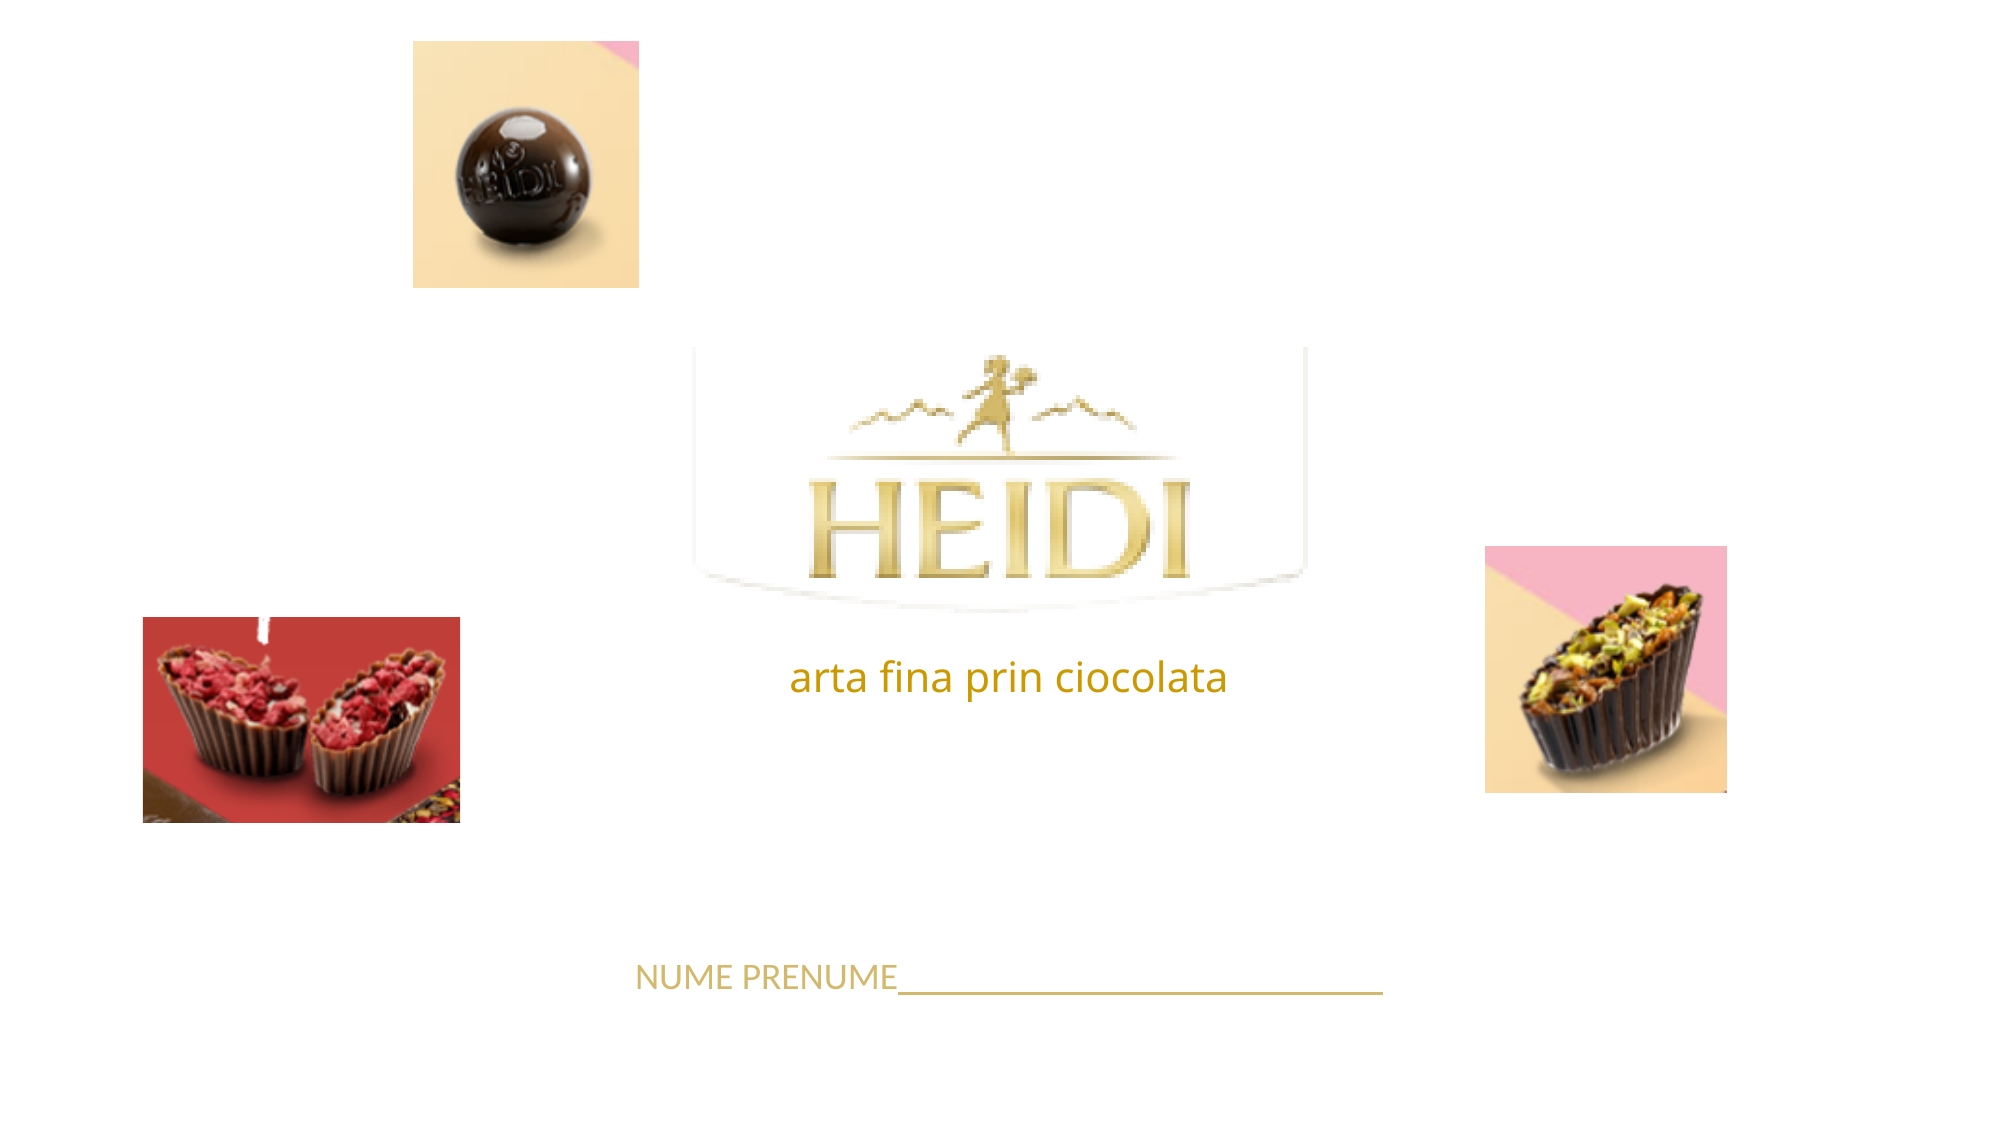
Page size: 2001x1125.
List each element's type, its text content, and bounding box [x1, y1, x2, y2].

text_box NUME PRENUME [620, 944, 1398, 1005]
picture [1485, 546, 1727, 793]
picture [142, 617, 461, 823]
text_box arta fina prin ciocolata [774, 643, 1244, 709]
picture [413, 41, 639, 288]
picture [692, 346, 1308, 618]
